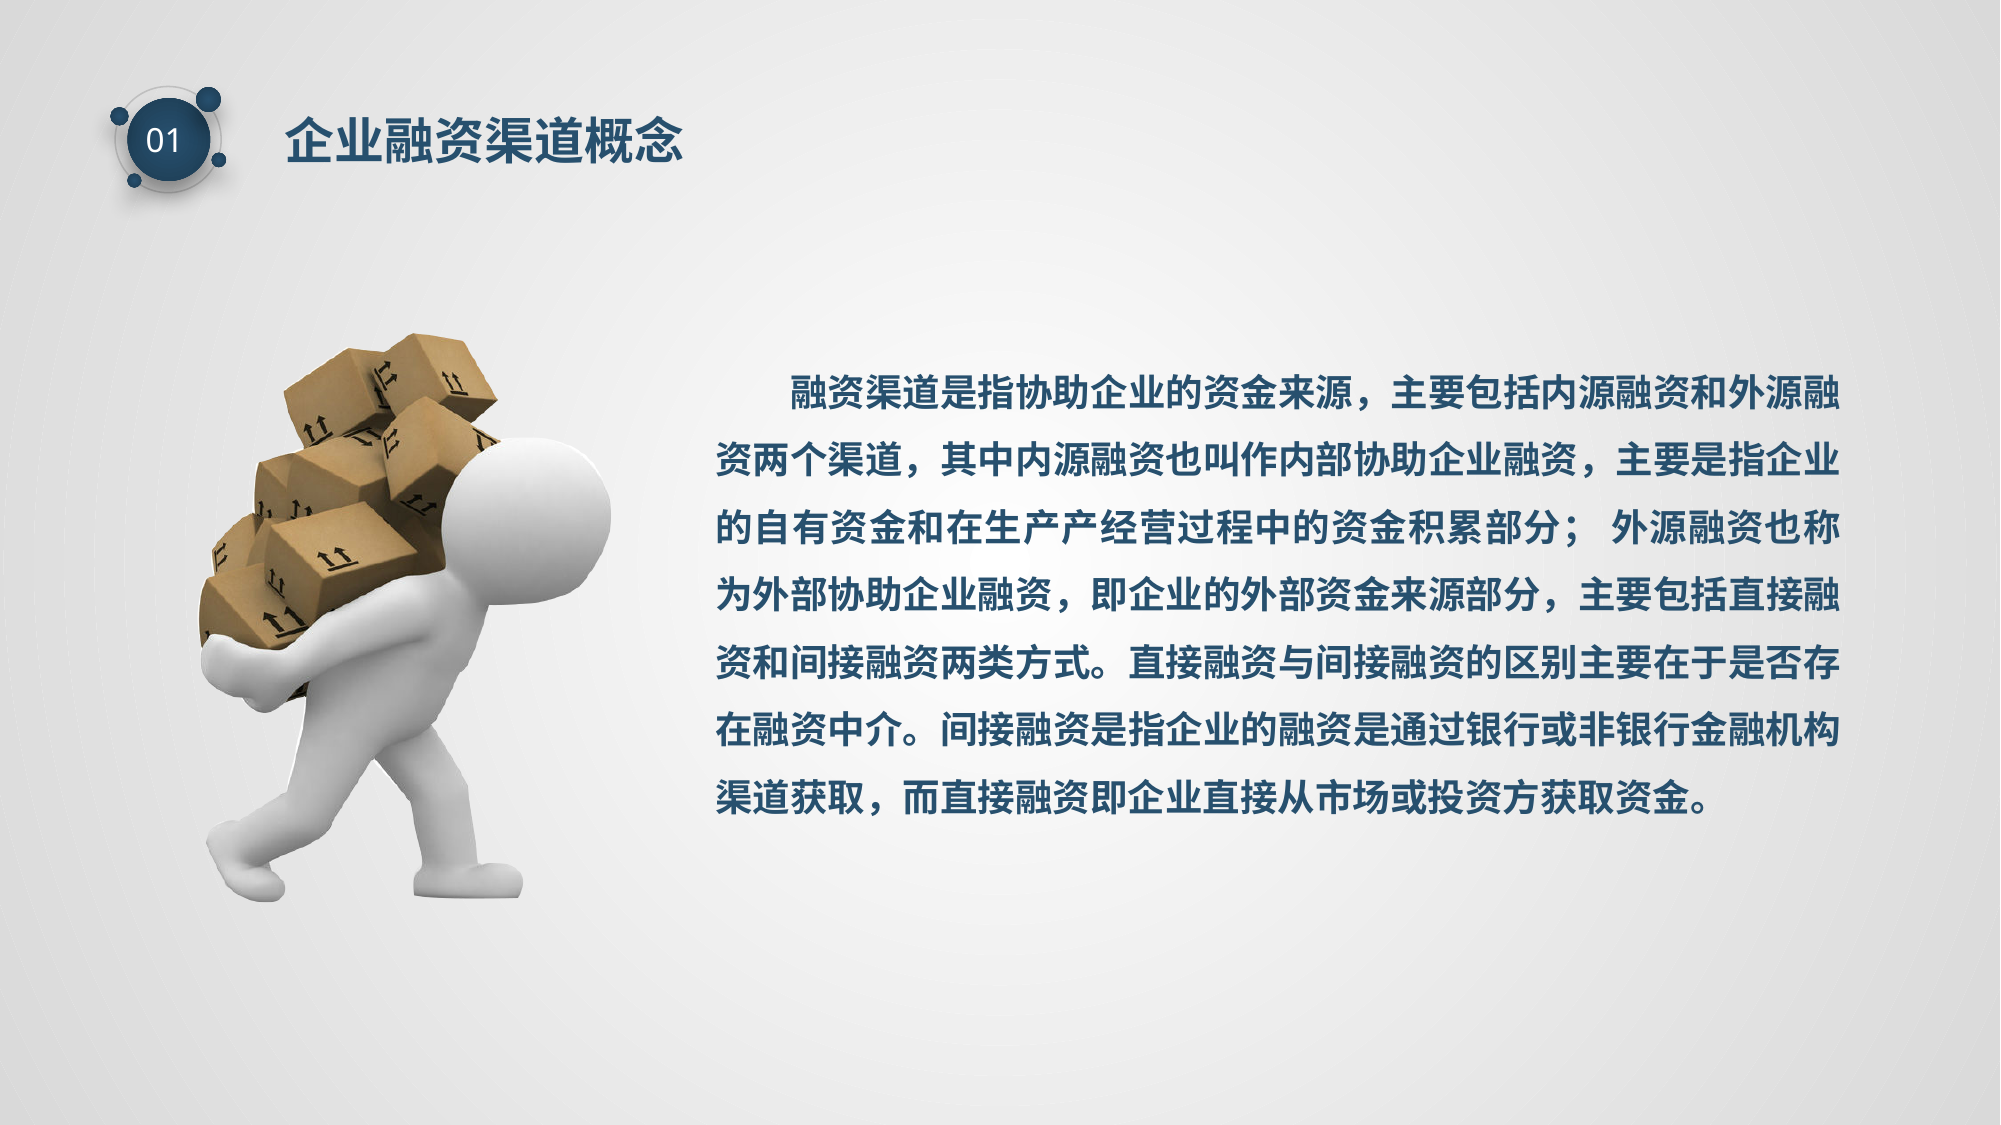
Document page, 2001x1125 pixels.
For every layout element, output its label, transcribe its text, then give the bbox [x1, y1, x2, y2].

text_box 企业融资渠道概念 [270, 101, 700, 177]
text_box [110, 86, 226, 193]
text_box 融资渠道是指协助企业的资金来源，主要包括内源融资和外源融资两个渠道，其中内源融资也叫作内部协助企业融资，主要是指企业的自有资金和在生产产经营过程中的资金积累部分； 外源融资也称为外部协助企业融资，即企业的外部资金来源部分，主要包括直接融资和间接融资两类方式。直接融资与间接融资的区别主要在于是否存在融资中介。间接融资是指企业的融资是通过银行或非银行金融机构渠道获取，而直接融资即企业直接从市场或投资方获取资金。 [700, 338, 1856, 827]
picture [132, 264, 667, 974]
